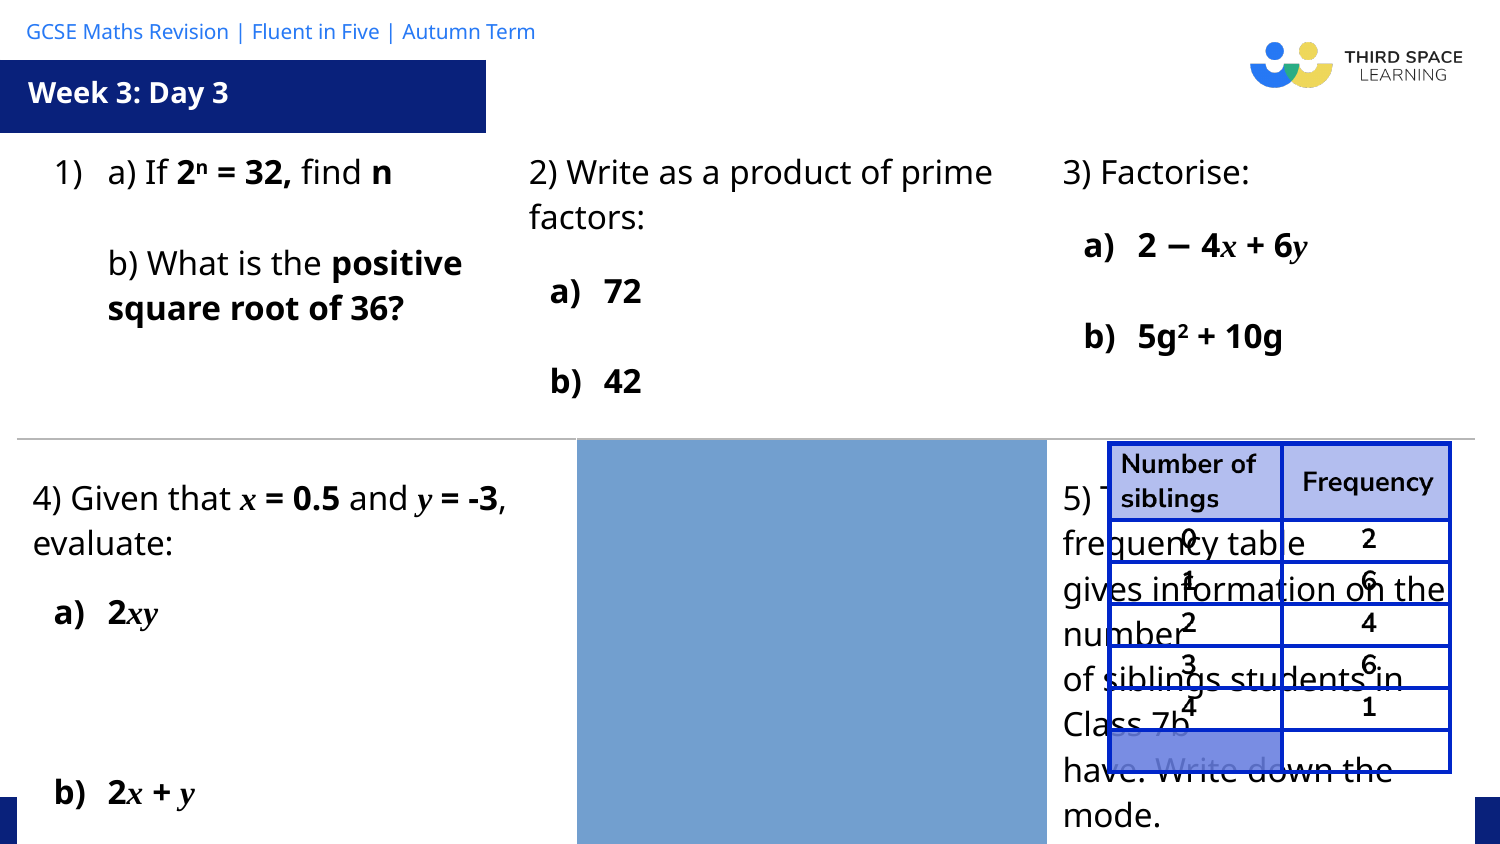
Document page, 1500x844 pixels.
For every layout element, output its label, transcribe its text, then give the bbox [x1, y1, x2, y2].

picture [1250, 33, 1465, 99]
text_box Week 3: Day 3 [13, 59, 383, 125]
table_header 2) Write as a product of prime factors: 72 42 [515, 142, 1047, 438]
table_header a) If 2n = 32, find n b) What is the positive square root of 36? [19, 142, 513, 438]
picture [1107, 441, 1453, 775]
table_cell 4) Given that x = 0.5 and y = -3, evaluate: 2xy 2x + y [19, 440, 576, 844]
table_header 3) Factorise: 2 − 4x + 6y 5g2 + 10g [1048, 142, 1474, 438]
table_cell 5) The following frequency table gives information on the number of siblings students in Class 7b have. Write down the mode. [1048, 440, 1474, 844]
